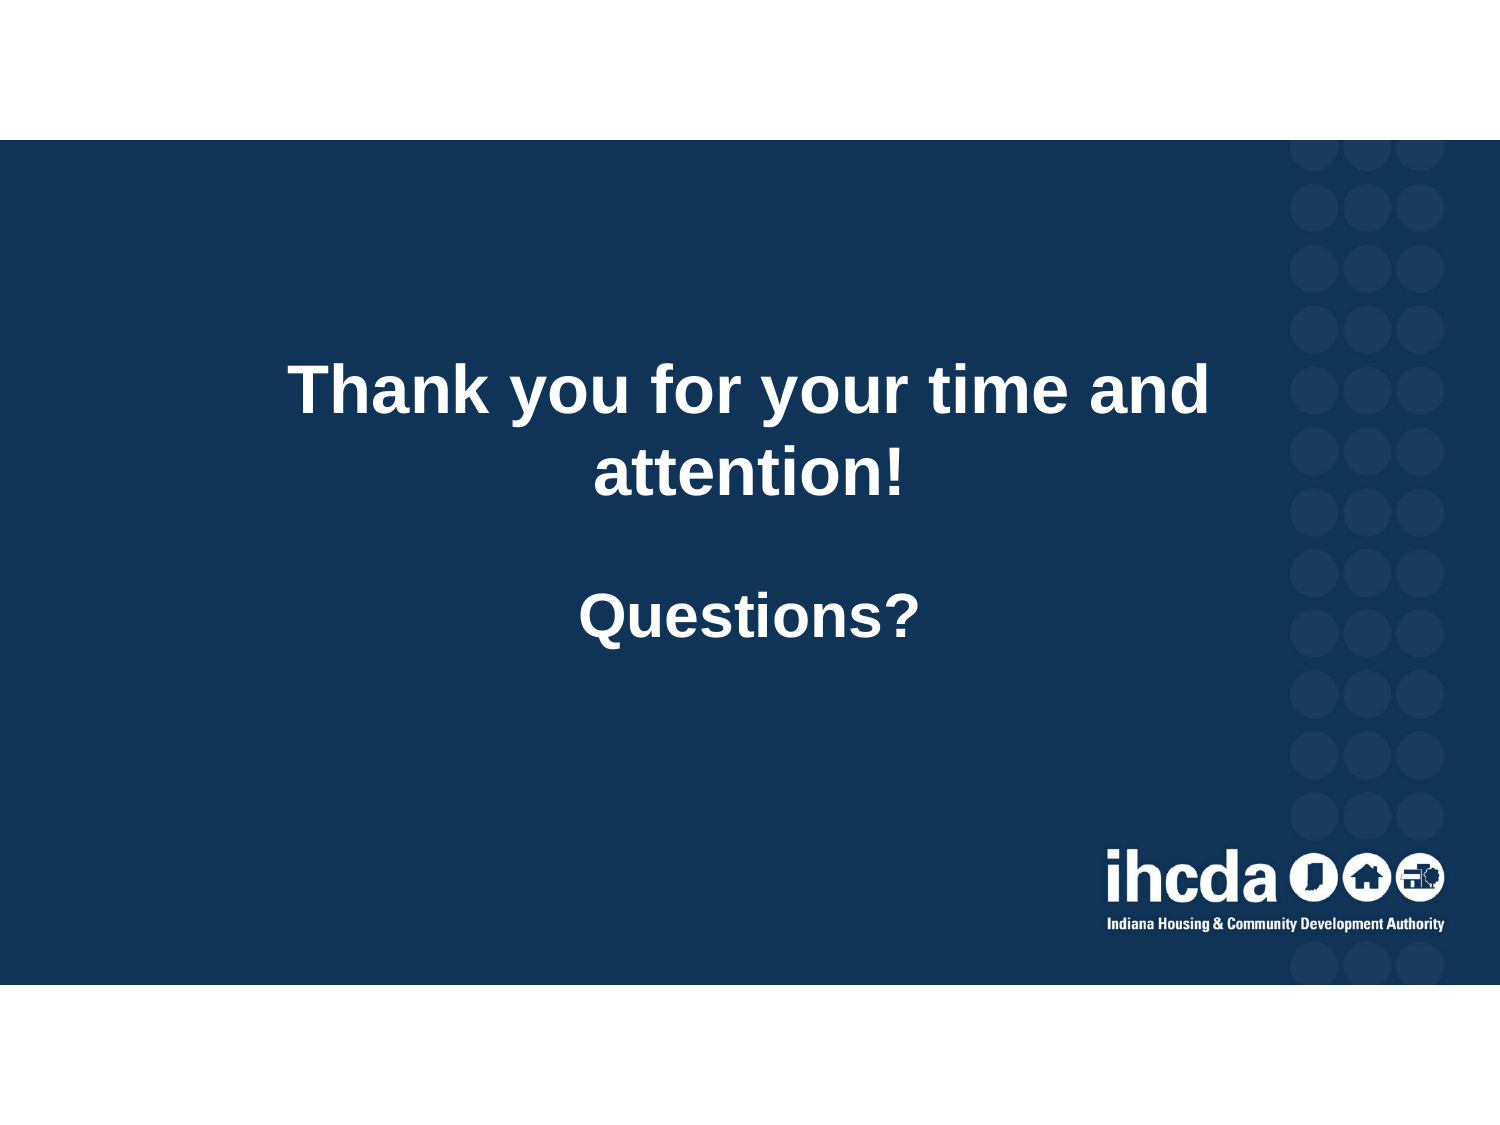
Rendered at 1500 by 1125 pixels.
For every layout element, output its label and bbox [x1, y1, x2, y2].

picture [0, 140, 1500, 985]
